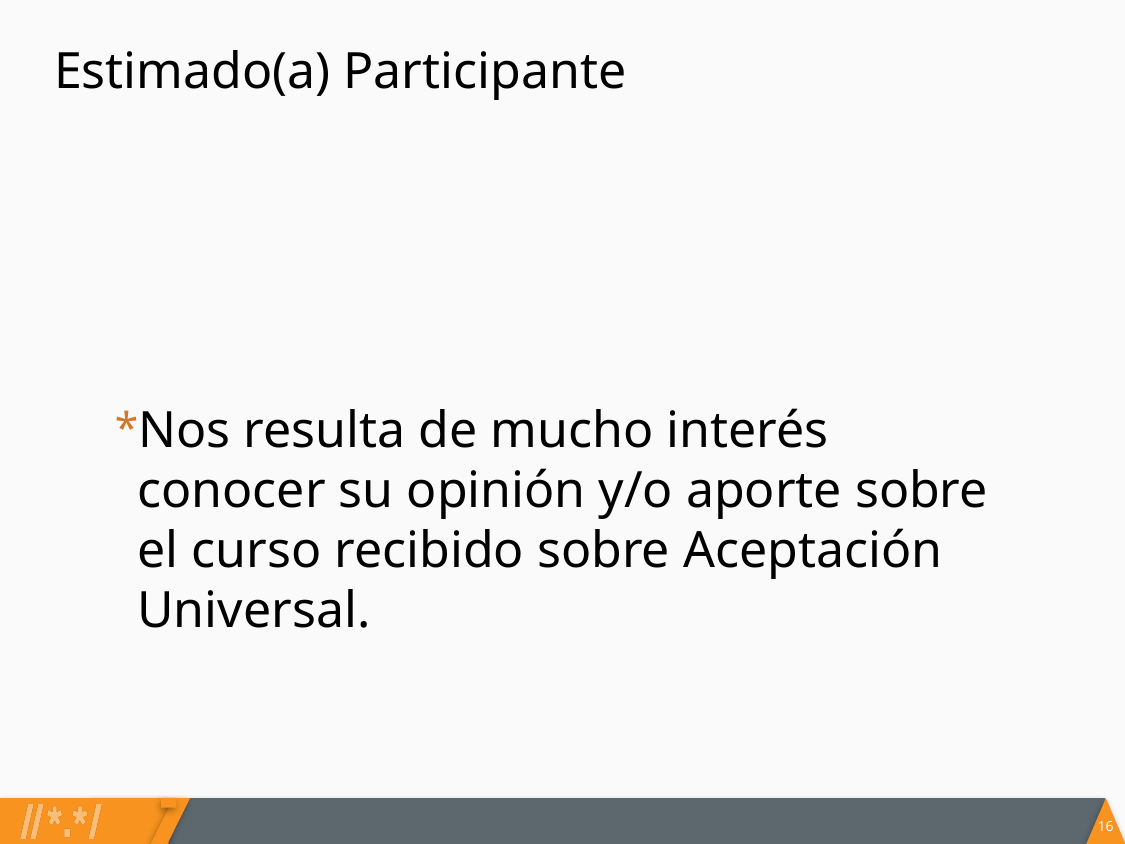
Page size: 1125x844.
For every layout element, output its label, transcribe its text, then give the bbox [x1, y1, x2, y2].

text_box Nos resulta de mucho interés conocer su opinión y/o aporte sobre el curso recibido sobre Aceptación Universal. [89, 389, 1030, 645]
title Estimado(a) Participante [39, 31, 1080, 172]
